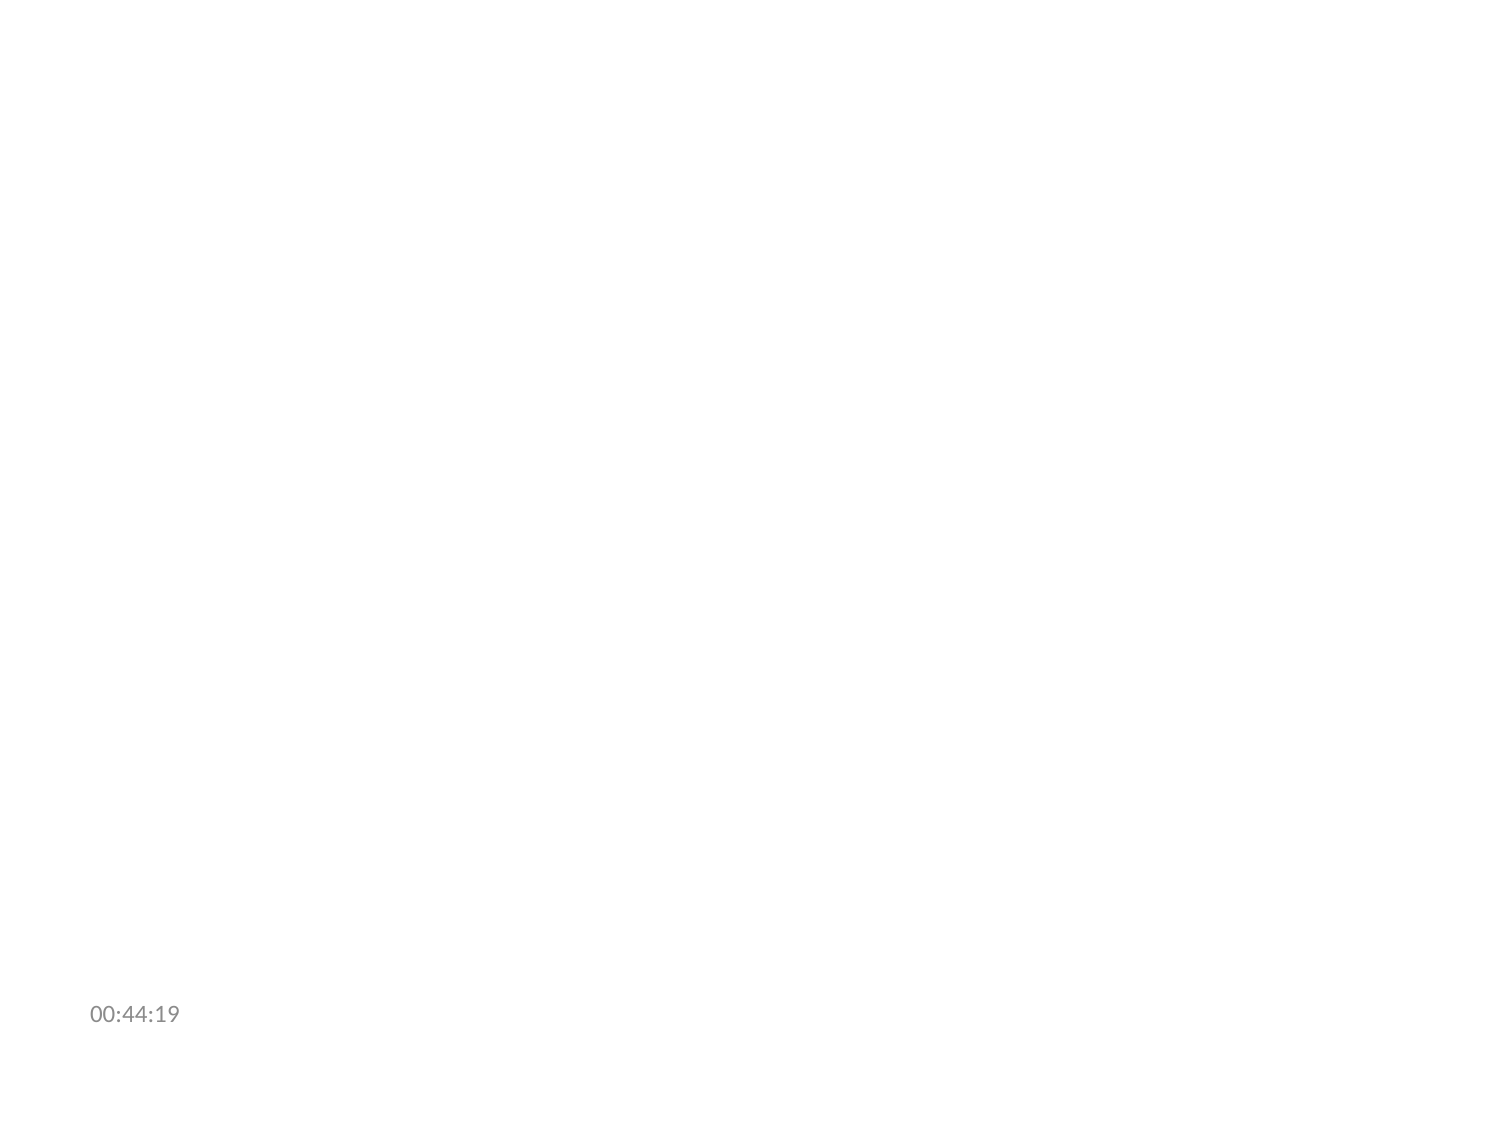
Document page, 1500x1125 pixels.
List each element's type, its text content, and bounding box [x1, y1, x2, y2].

text_box 15:35:09 [75, 982, 425, 1043]
